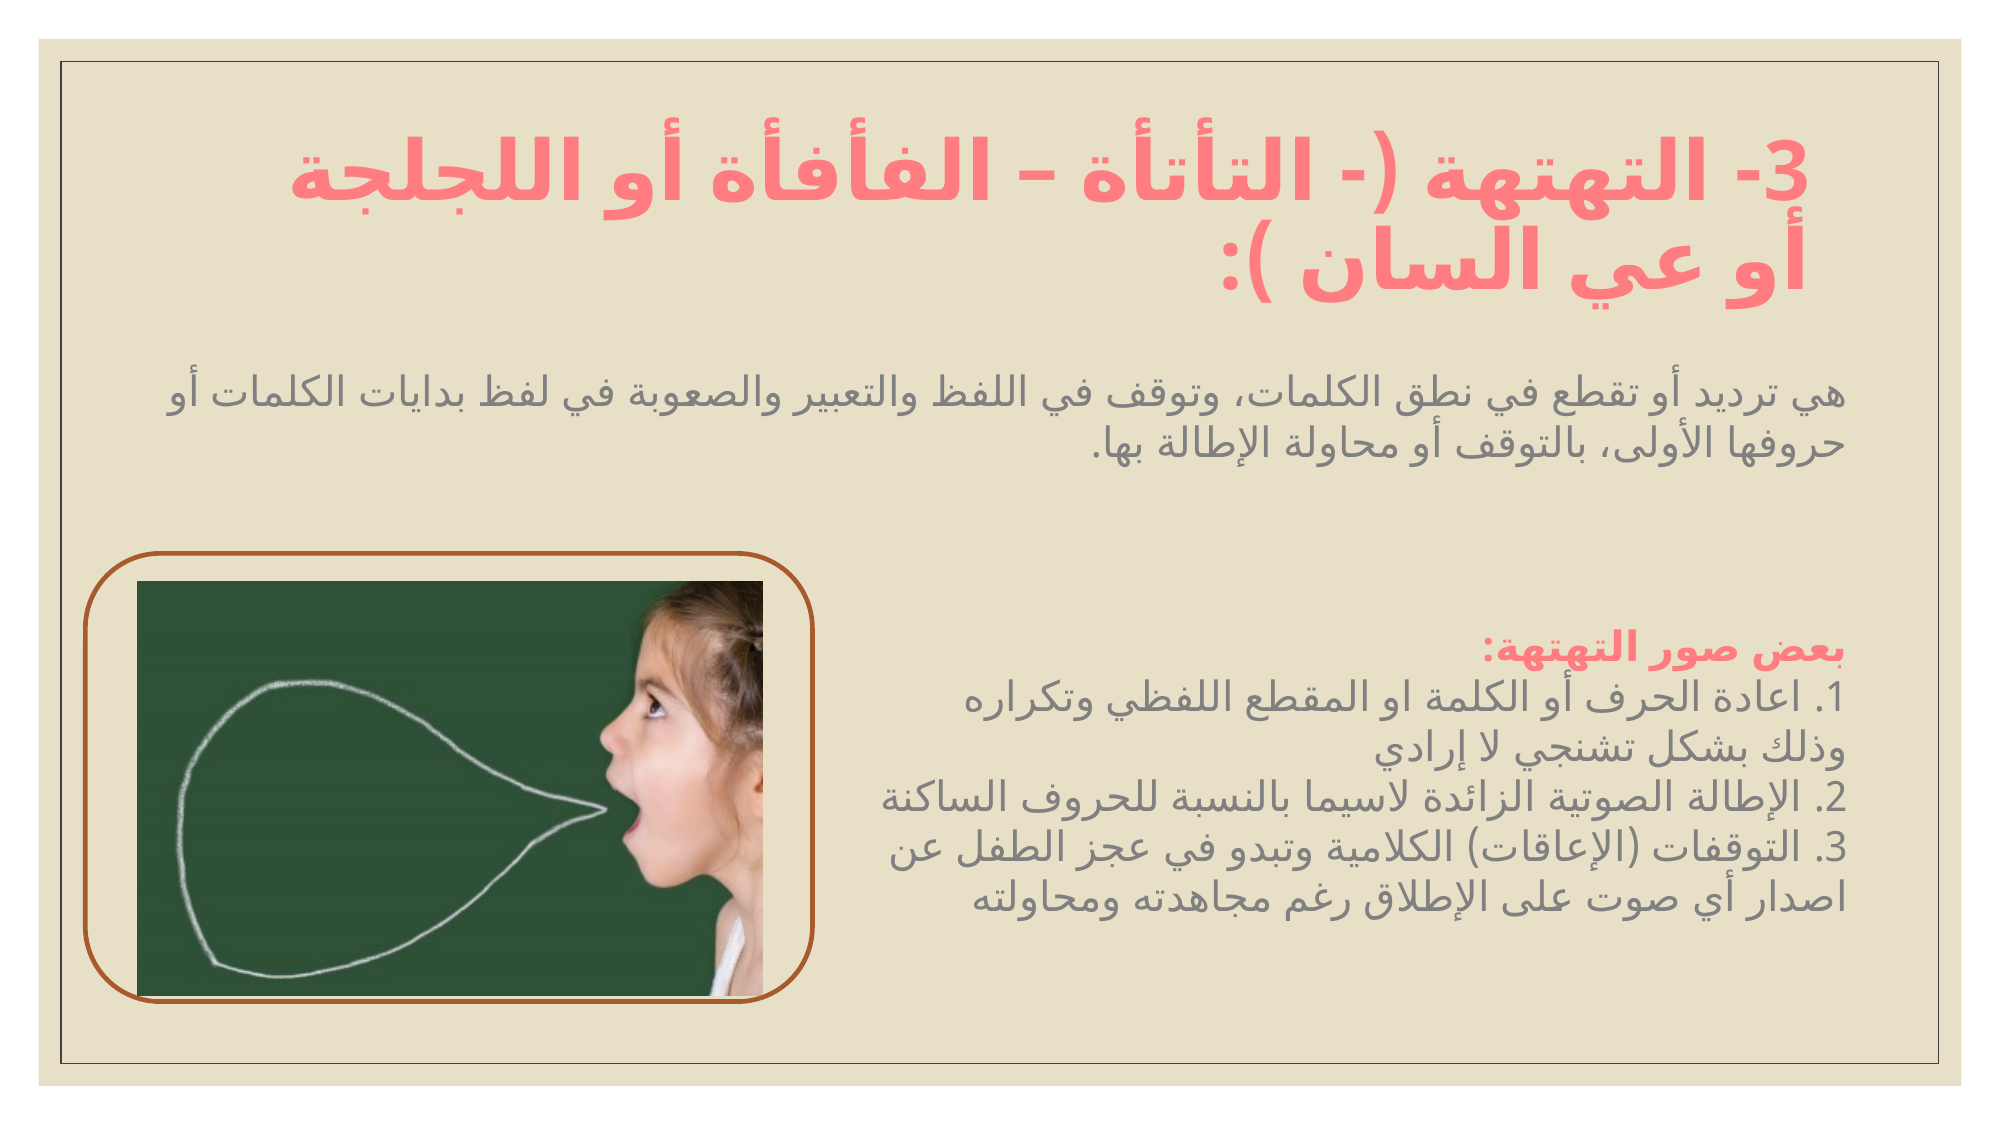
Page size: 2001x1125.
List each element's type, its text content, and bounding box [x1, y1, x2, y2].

picture [137, 581, 763, 996]
text_box بعض صور التهتهة: 1. اعادة الحرف أو الكلمة او المقطع اللفظي وتكراره وذلك بشكل تشنجي لا إرادي 2. الإطالة الصوتية الزائدة لاسيما بالنسبة للحروف الساكنة 3. التوقفات (الإعاقات) الكلامية وتبدو في عجز الطفل عن اصدار أي صوت على الإطلاق رغم مجاهدته ومحاولته [862, 612, 1863, 928]
text_box [84, 552, 814, 998]
list هي ترديد أو تقطع في نطق الكلمات، وتوقف في اللفظ والتعبير والصعوبة في لفظ بدايات الكلمات أو حروفها الأولى، بالتوقف أو محاولة الإطالة بها. [137, 357, 1863, 527]
title 3- التهتهة (- التأتأة – الفأفأة أو اللجلجة أو عي السان ): [174, 105, 1825, 331]
